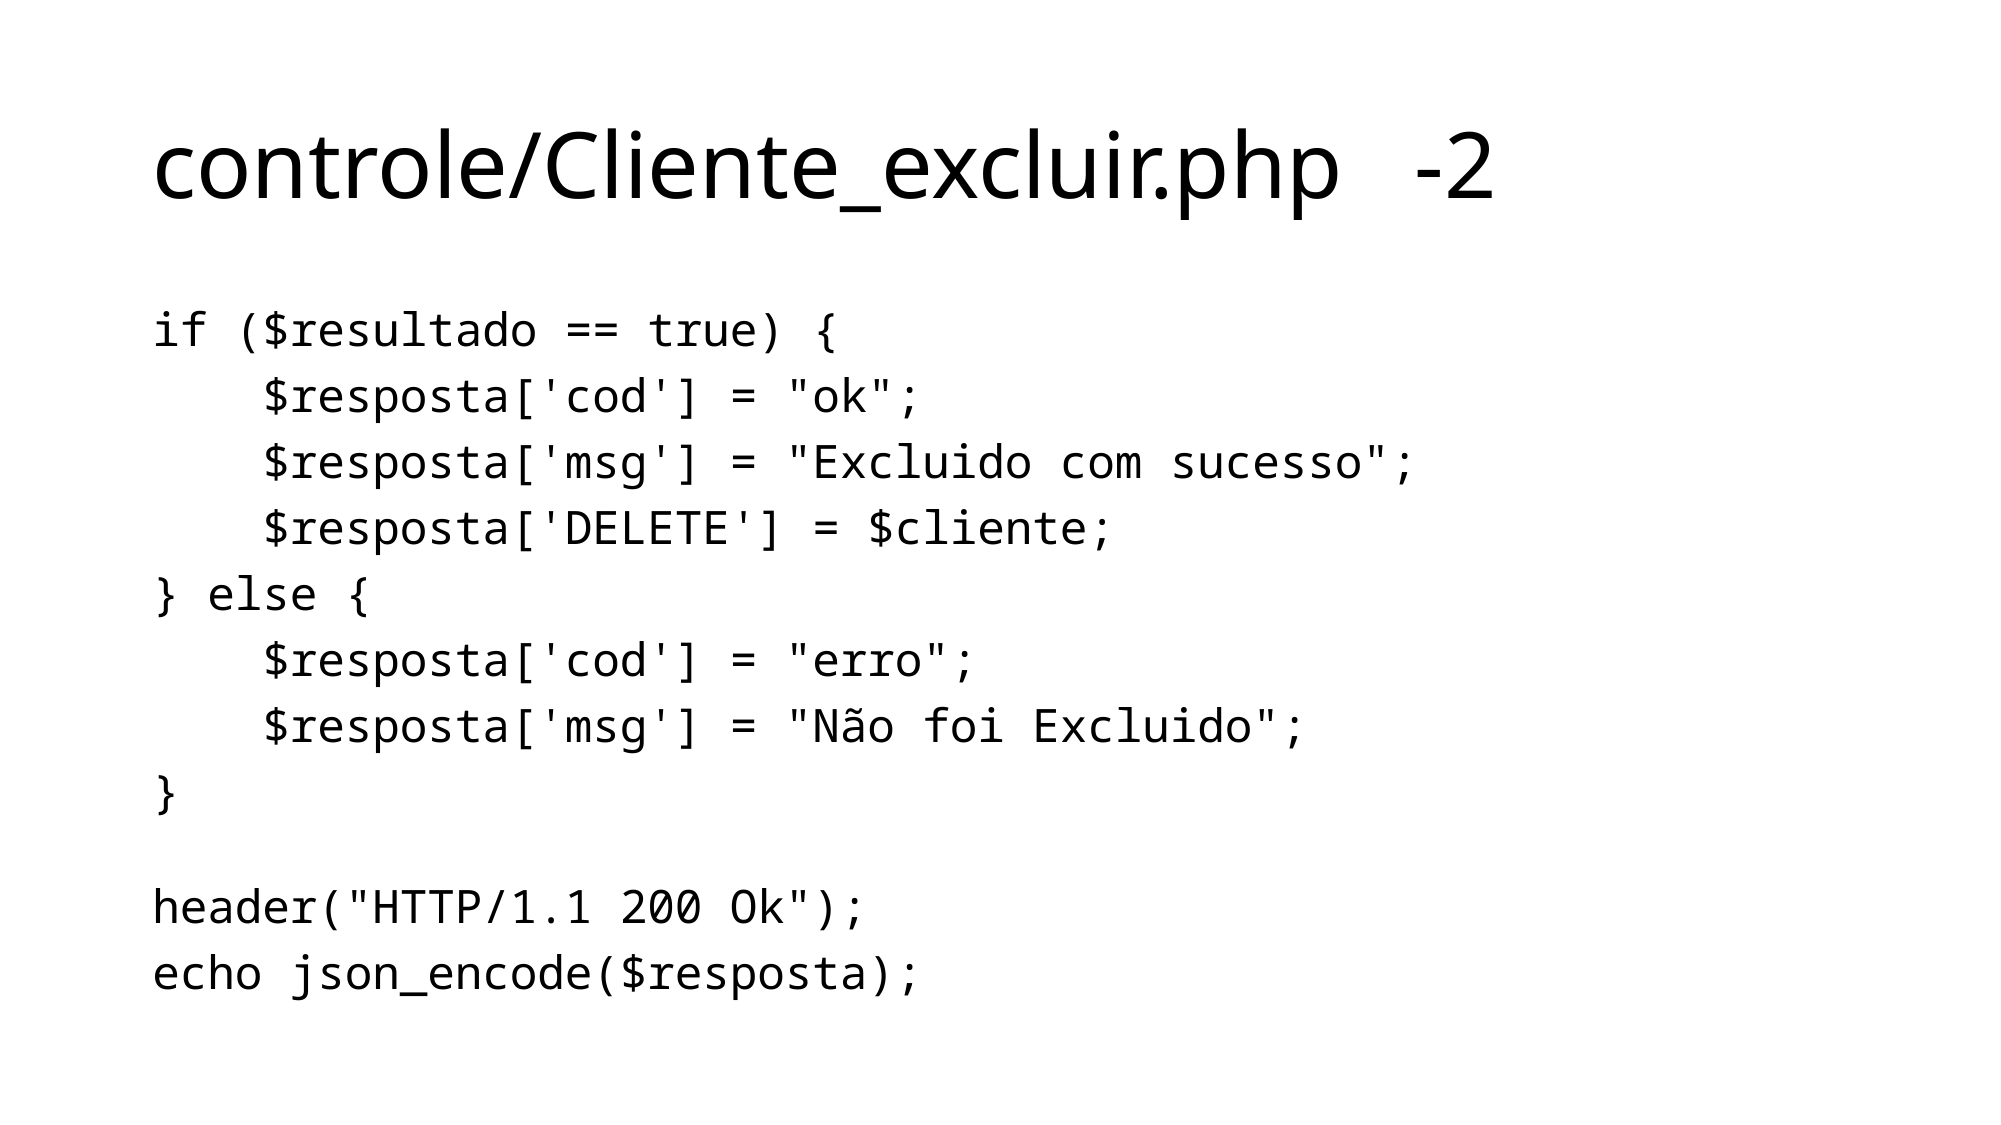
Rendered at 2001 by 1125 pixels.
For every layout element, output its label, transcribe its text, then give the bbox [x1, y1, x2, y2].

title controle/Cliente_excluir.php -2 [137, 59, 1863, 278]
list if ($resultado == true) { $resposta['cod'] = "ok"; $resposta['msg'] = "Excluido com sucesso"; $resposta['DELETE'] = $cliente; } else { $resposta['cod'] = "erro"; $resposta['msg'] = "Não foi Excluido"; } header("HTTP/1.1 200 Ok"); echo json_encode($resposta); [137, 299, 1863, 1014]
